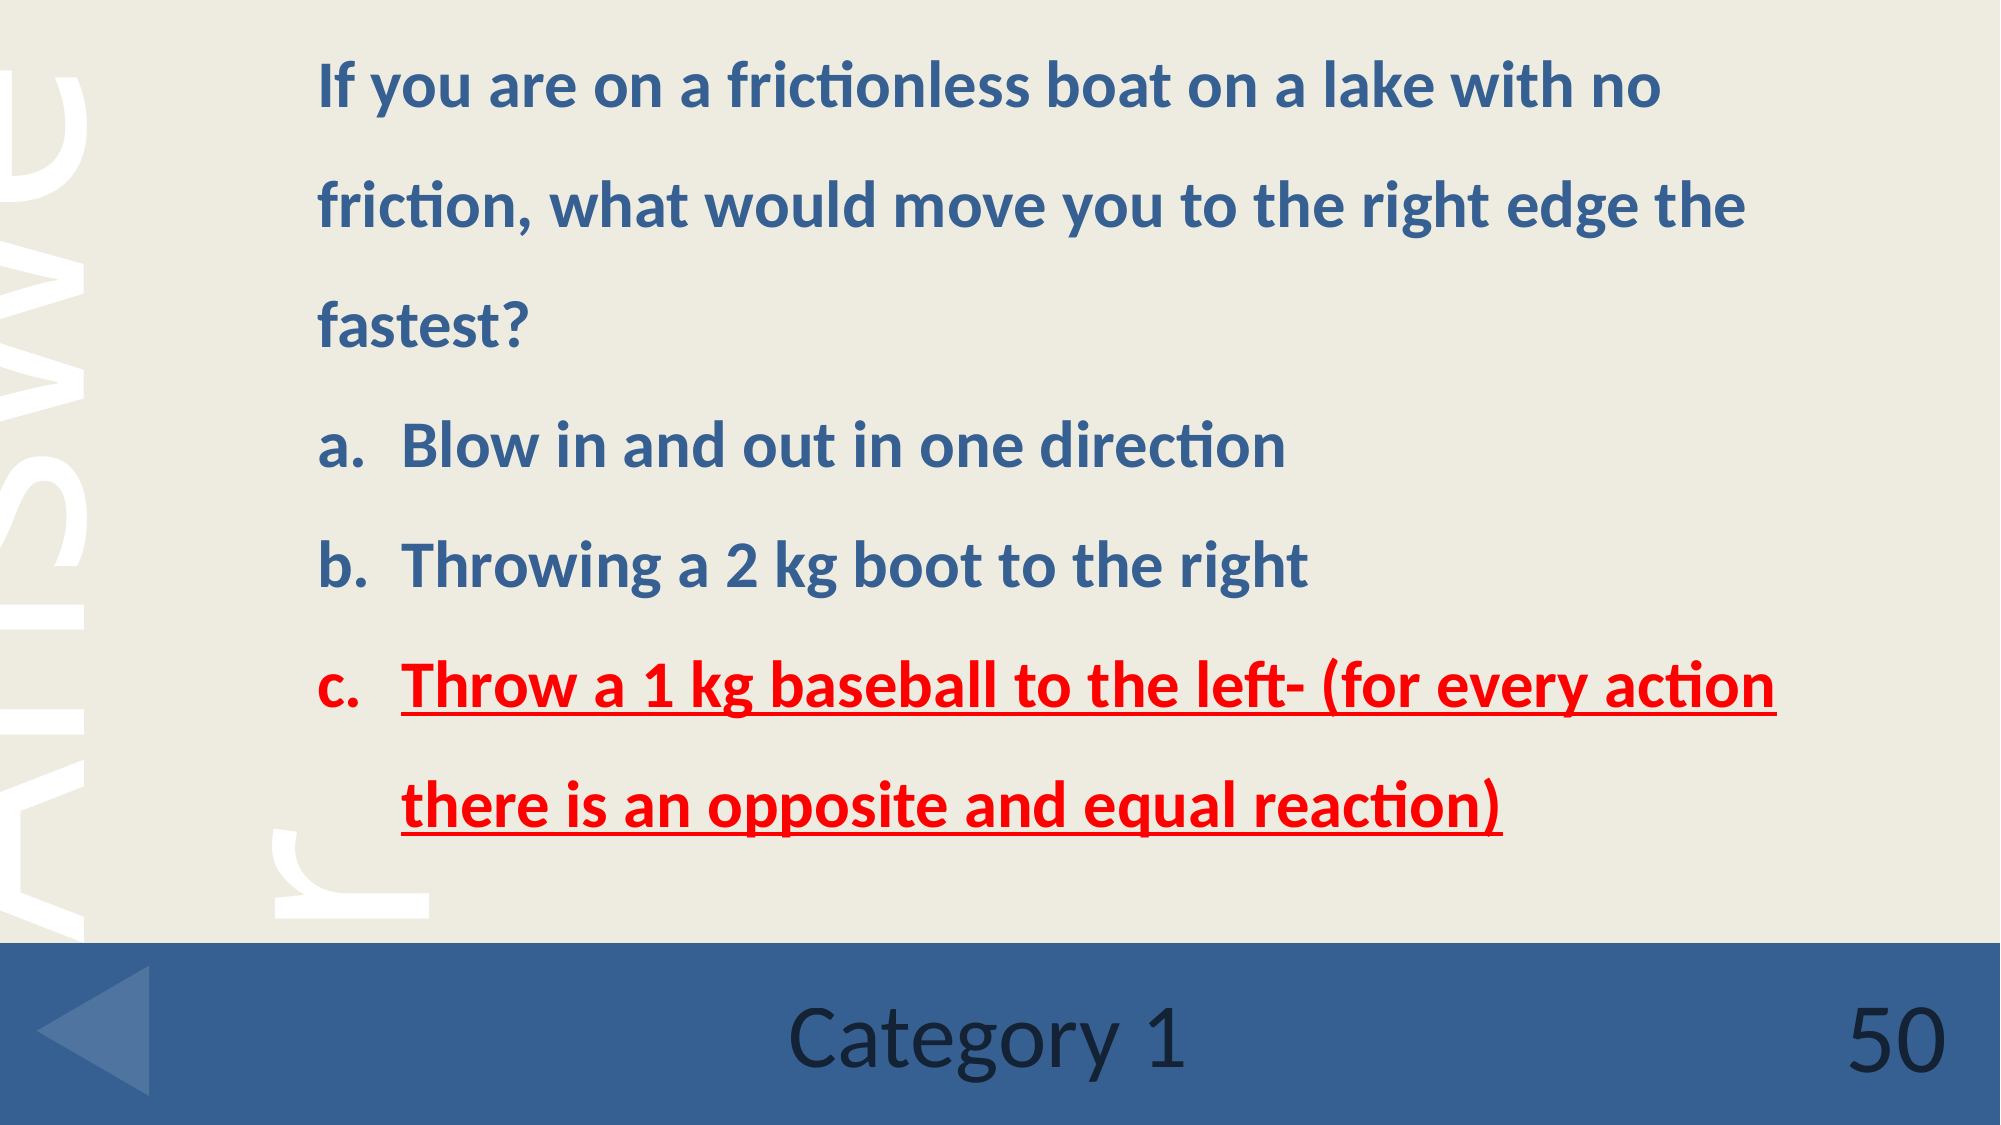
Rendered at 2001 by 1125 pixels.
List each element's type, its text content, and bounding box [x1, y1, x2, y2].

title Category 1 [88, 937, 1889, 1125]
list If you are on a frictionless boat on a lake with no friction, what would move you to the right edge the fastest? Blow in and out in one direction Throwing a 2 kg boot to the right Throw a 1 kg baseball to the left- (for every action there is an opposite and equal reaction) [302, 115, 1874, 847]
list 50 [1889, 967, 1963, 1097]
